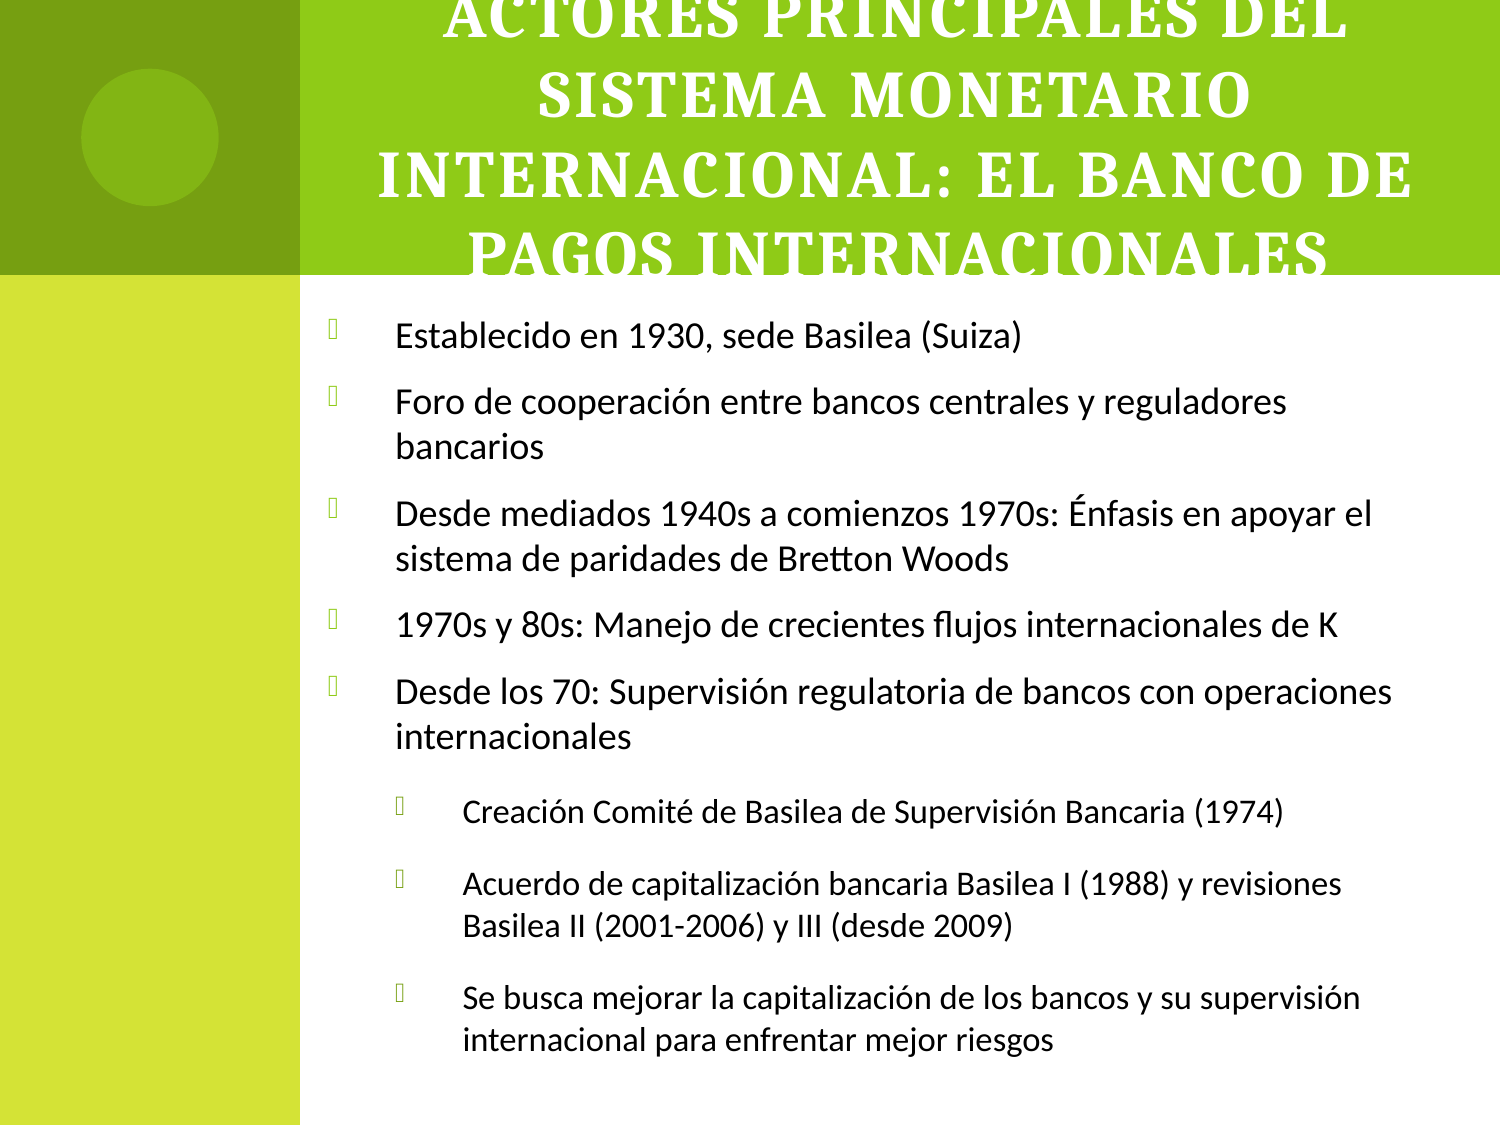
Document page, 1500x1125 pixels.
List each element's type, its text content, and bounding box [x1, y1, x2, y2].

list Establecido en 1930, sede Basilea (Suiza) Foro de cooperación entre bancos centrales y reguladores bancarios Desde mediados 1940s a comienzos 1970s: Énfasis en apoyar el sistema de paridades de Bretton Woods 1970s y 80s: Manejo de crecientes flujos internacionales de K Desde los 70: Supervisión regulatoria de bancos con operaciones internacionales Creación Comité de Basilea de Supervisión Bancaria (1974) Acuerdo de capitalización bancaria Basilea I (1988) y revisiones Basilea II (2001-2006) y III (desde 2009) Se busca mejorar la capitalización de los bancos y su supervisión internacional para enfrentar mejor riesgos [312, 302, 1459, 1071]
title Actores principales del sistema monetario internacional: El Banco de Pagos Internacionales [336, 37, 1459, 225]
